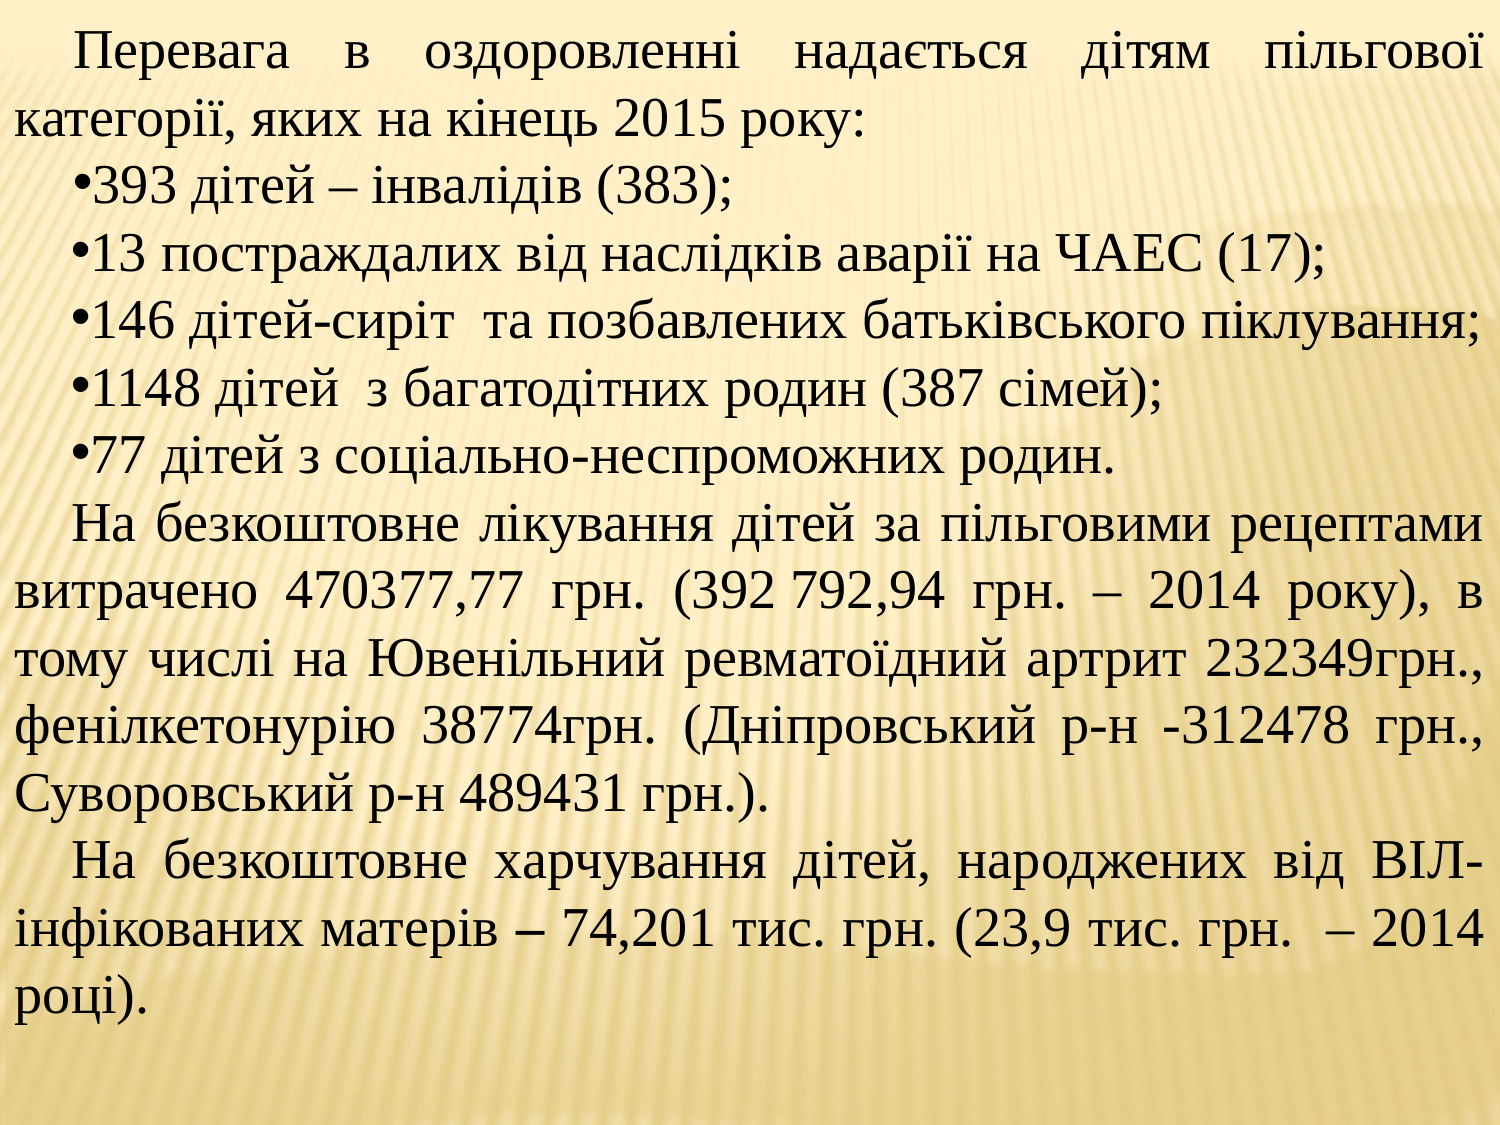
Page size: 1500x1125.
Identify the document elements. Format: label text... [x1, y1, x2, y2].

text_box Перевага в оздоровленні надається дітям пільгової категорії, яких на кінець 2015 року: 393 дітей – інвалідів (383); 13 постраждалих від наслідків аварії на ЧАЕС (17); 146 дітей-сиріт та позбавлених батьківського піклування; 1148 дітей з багатодітних родин (387 сімей); 77 дітей з соціально-неспроможних родин. На безкоштовне лікування дітей за пільговими рецептами витрачено 470377,77 грн. (392 792,94 грн. – 2014 року), в тому числі на Ювенільний ревматоїдний артрит 232349грн., фенілкетонурію 38774грн. (Дніпровський р-н -312478 грн., Суворовський р-н 489431 грн.). На безкоштовне харчування дітей, народжених від ВІЛ-інфікованих матерів – 74,201 тис. грн. (23,9 тис. грн. – 2014 році). [0, 5, 1500, 1033]
